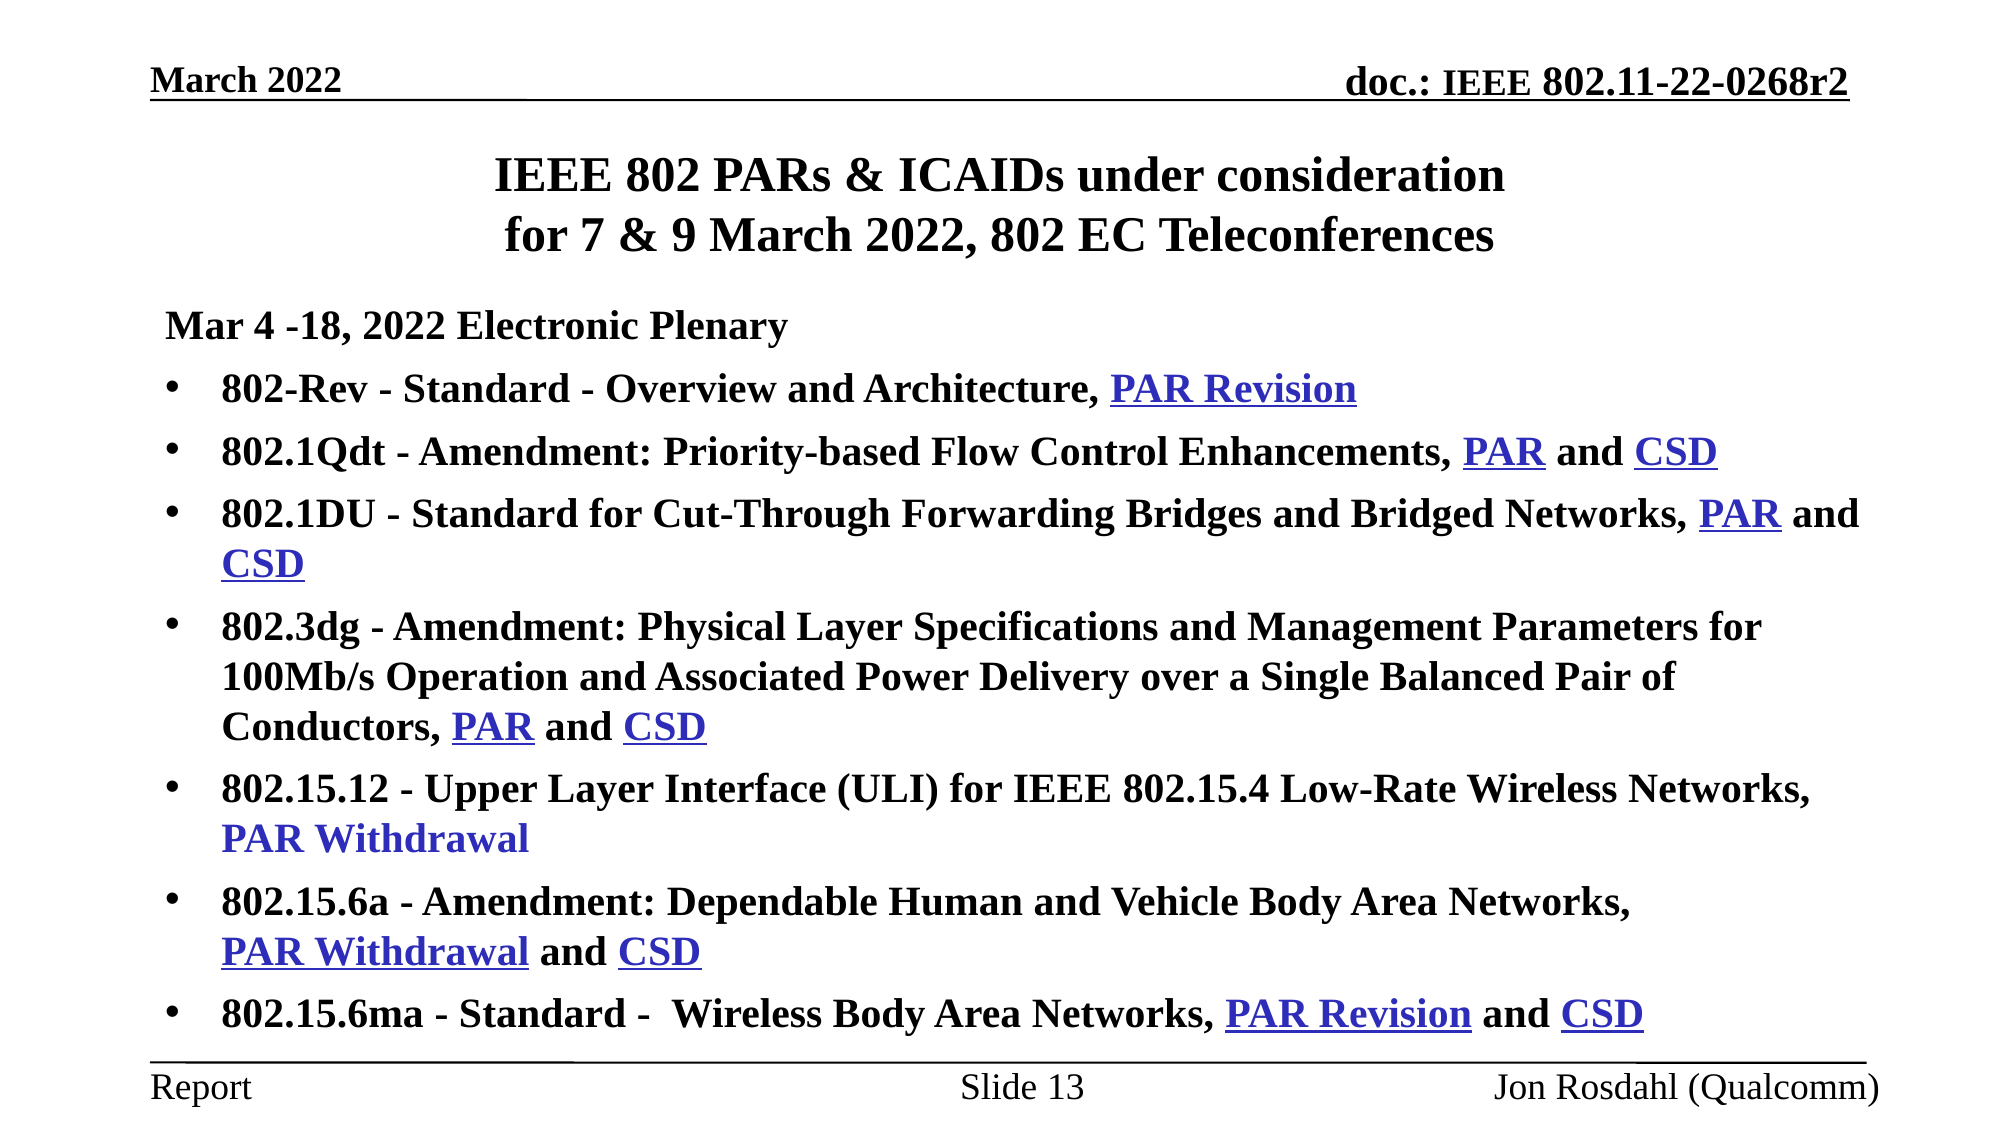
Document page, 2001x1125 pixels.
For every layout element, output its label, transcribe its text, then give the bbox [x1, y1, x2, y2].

slide_number Slide 13 [950, 1063, 1095, 1125]
footer Jon Rosdahl (Qualcomm) [1436, 1063, 1881, 1108]
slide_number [149, 49, 431, 100]
title IEEE 802 PARs & ICAIDs under consideration for 7 & 9 March 2022, 802 EC Teleconferences [149, 112, 1850, 290]
list Mar 4 -18, 2022 Electronic Plenary 802-Rev - Standard - Overview and Architecture, PAR Revision 802.1Qdt - Amendment: Priority-based Flow Control Enhancements, PAR and CSD 802.1DU - Standard for Cut-Through Forwarding Bridges and Bridged Networks, PAR and CSD 802.3dg - Amendment: Physical Layer Specifications and Management Parameters for 100Mb/s Operation and Associated Power Delivery over a Single Balanced Pair of Conductors, PAR and CSD 802.15.12 - Upper Layer Interface (ULI) for IEEE 802.15.4 Low-Rate Wireless Networks, PAR Withdrawal 802.15.6a - Amendment: Dependable Human and Vehicle Body Area Networks, PAR Withdrawal and CSD 802.15.6ma - Standard - Wireless Body Area Networks, PAR Revision and CSD [149, 290, 1881, 1063]
